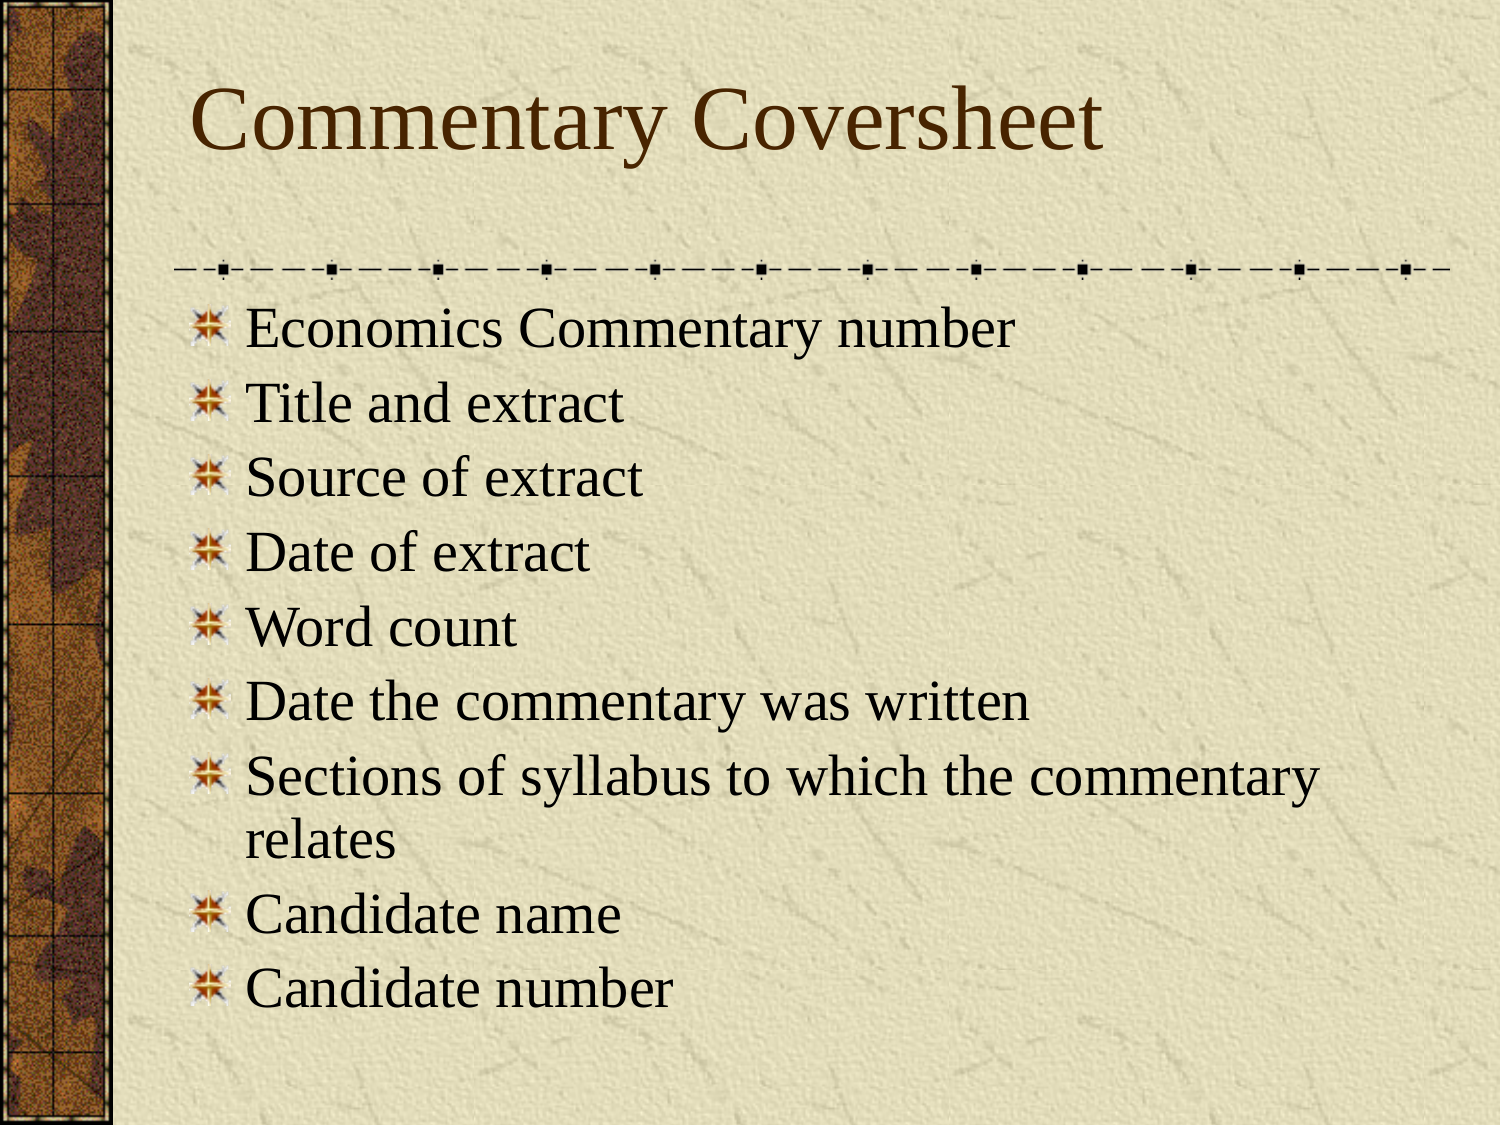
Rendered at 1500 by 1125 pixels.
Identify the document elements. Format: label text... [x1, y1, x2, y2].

picture [0, 0, 1500, 1125]
title Commentary Coversheet [174, 0, 1451, 176]
list Economics Commentary number Title and extract Source of extract Date of extract Word count Date the commentary was written Sections of syllabus to which the commentary relates Candidate name Candidate number [173, 289, 1449, 1088]
